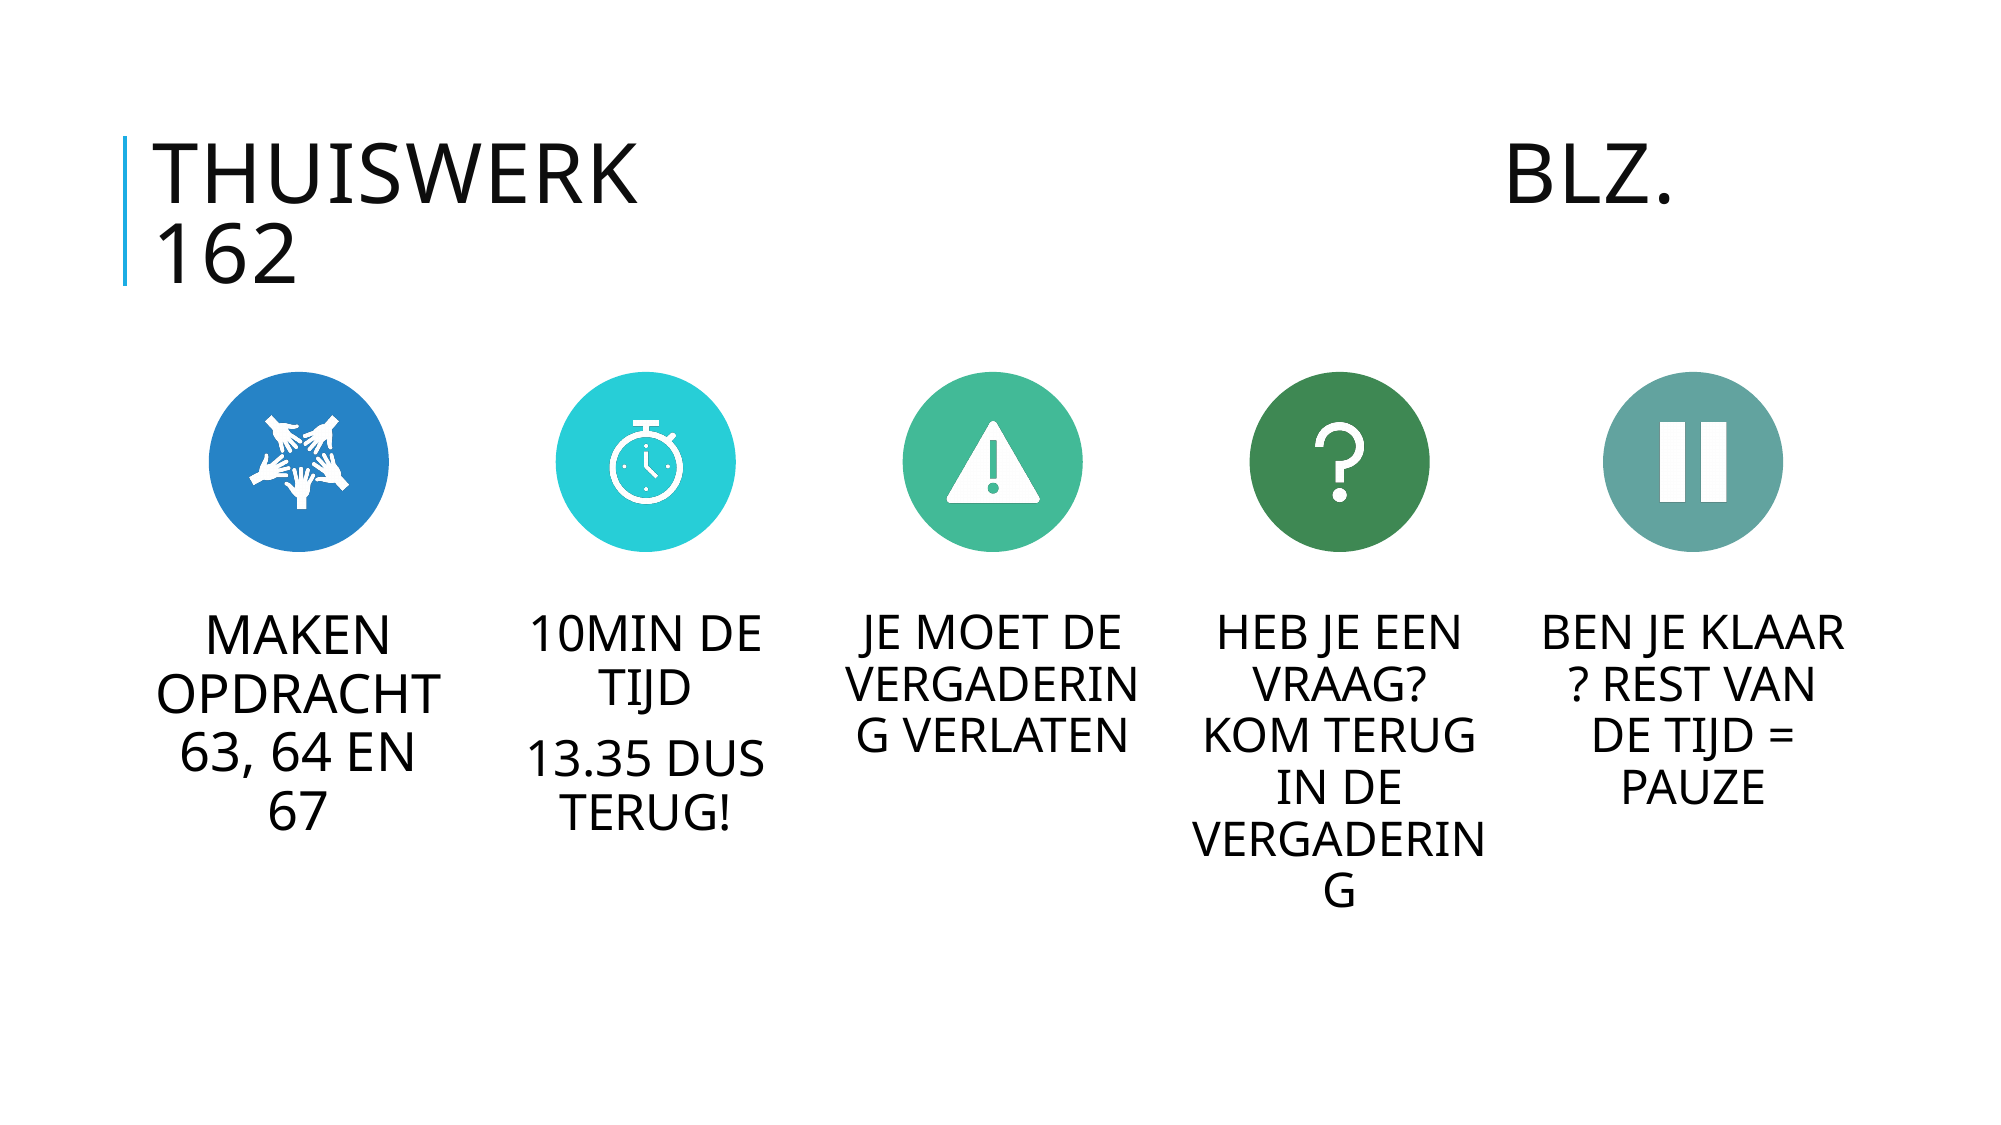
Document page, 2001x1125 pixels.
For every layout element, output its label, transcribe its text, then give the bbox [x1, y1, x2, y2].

title Thuiswerk blz. 162 [137, 131, 1862, 221]
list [137, 225, 1862, 970]
